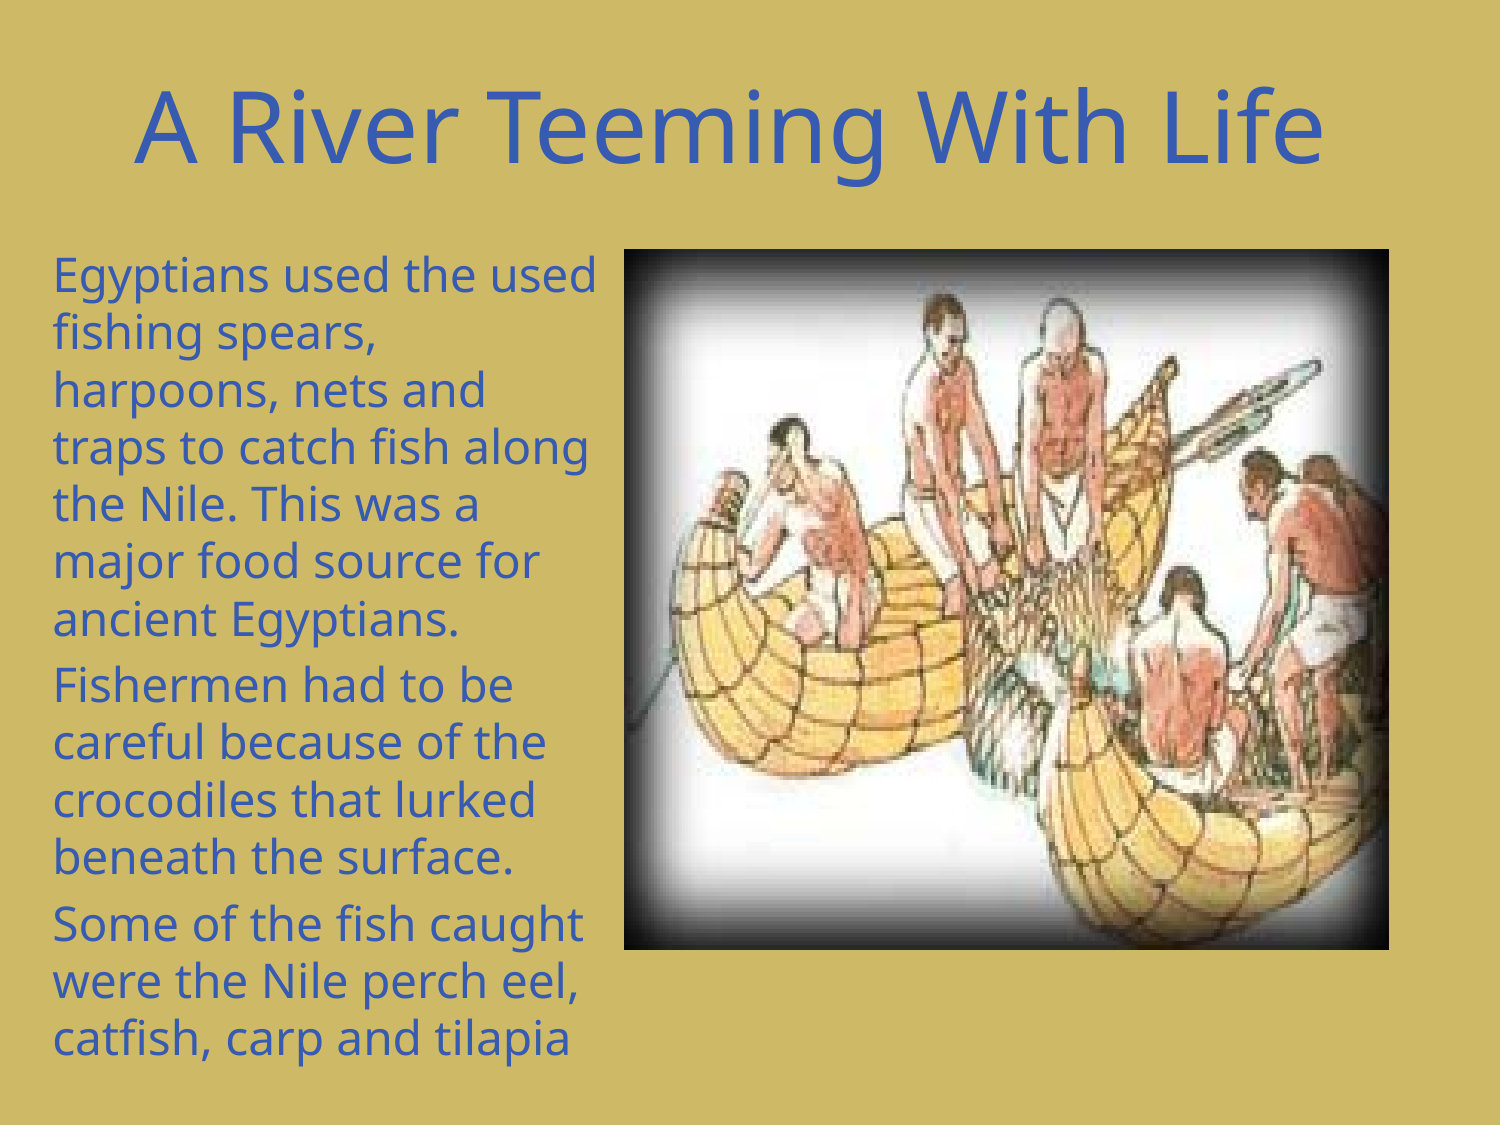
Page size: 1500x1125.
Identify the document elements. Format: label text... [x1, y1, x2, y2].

list Egyptians used the used fishing spears, harpoons, nets and traps to catch fish along the Nile. This was a major food source for ancient Egyptians. Fishermen had to be careful because of the crocodiles that lurked beneath the surface. Some of the fish caught were the Nile perch eel, catfish, carp and tilapia [37, 237, 625, 1075]
title A River Teeming With Life [75, 0, 1388, 191]
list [624, 249, 1389, 951]
